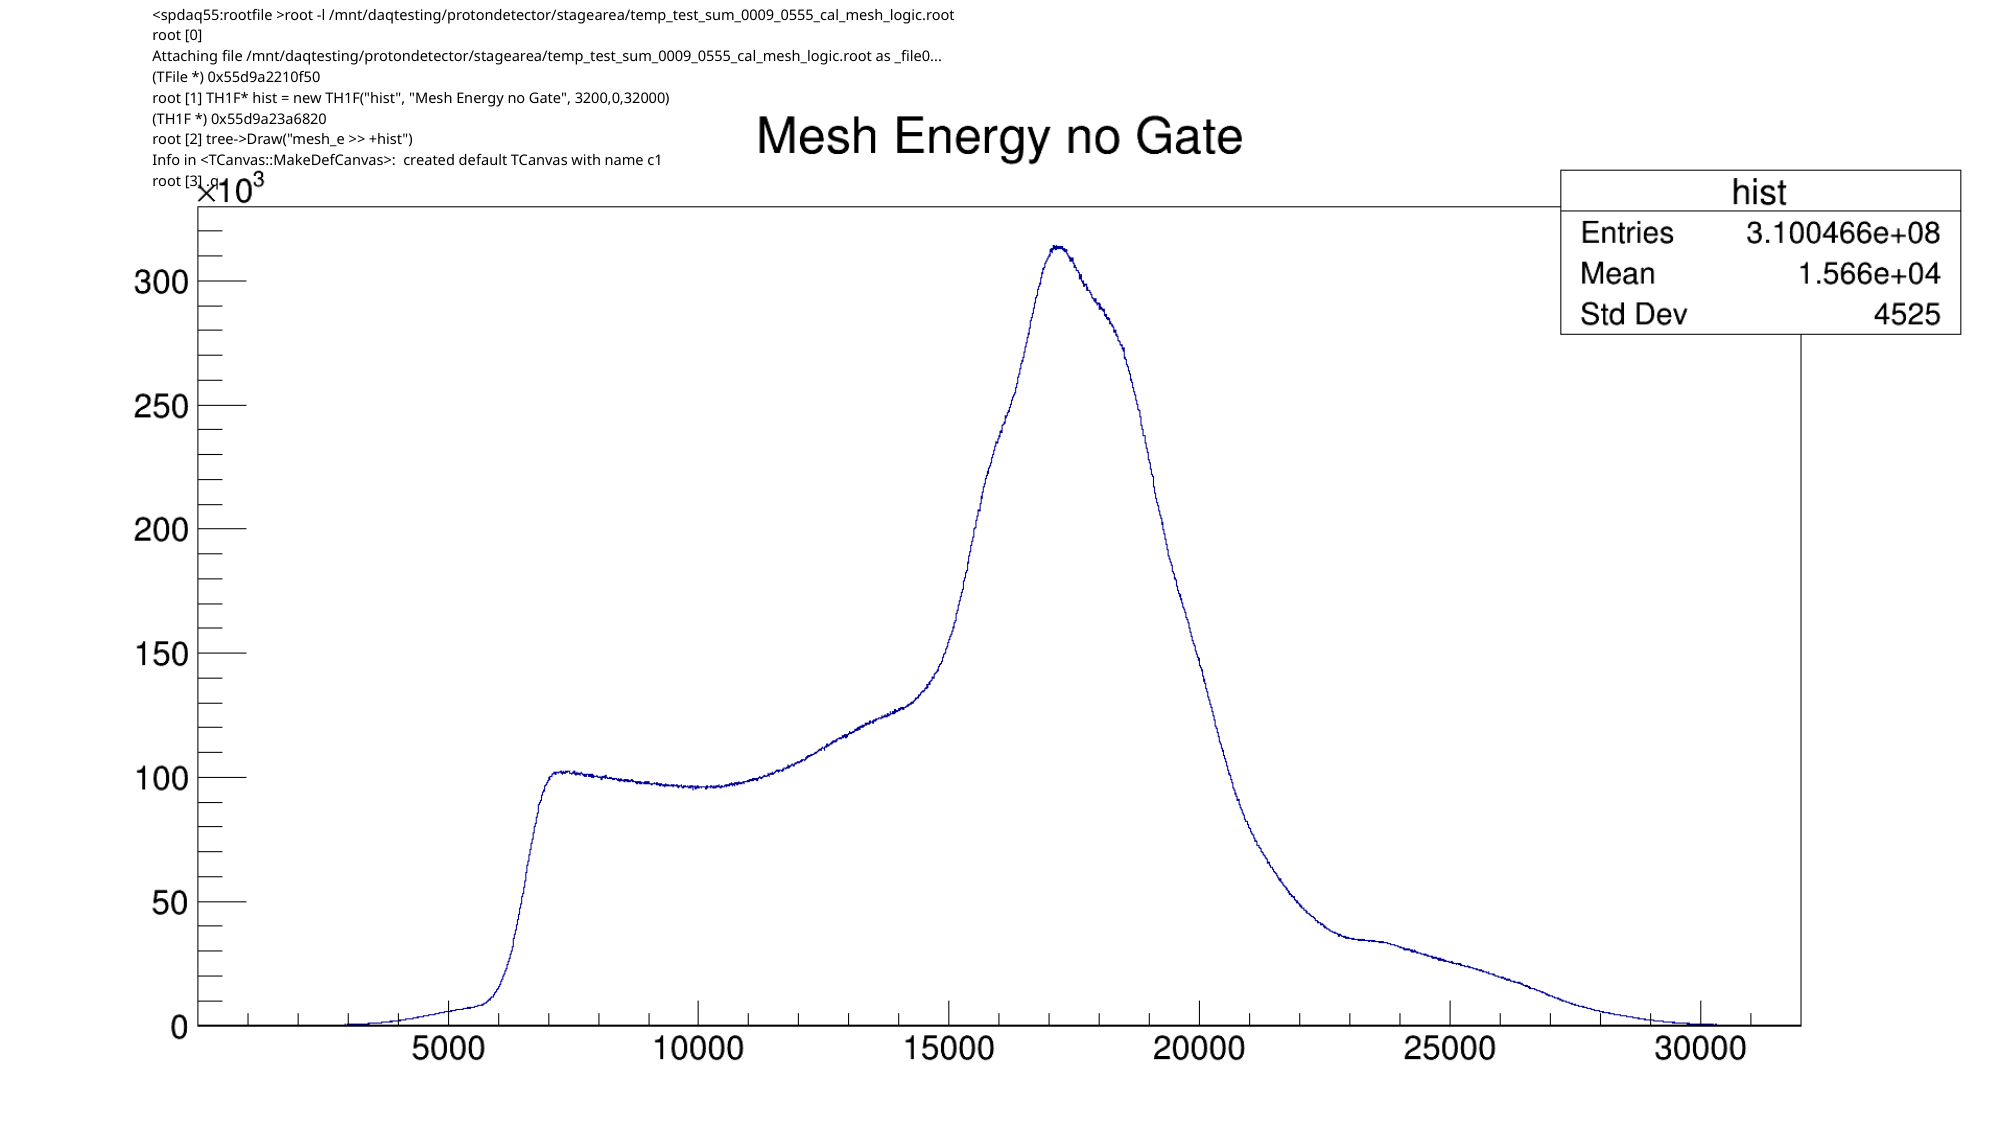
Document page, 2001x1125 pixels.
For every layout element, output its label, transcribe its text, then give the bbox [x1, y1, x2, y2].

text_box <spdaq55:rootfile >root -l /mnt/daqtesting/protondetector/stagearea/temp_test_sum_0009_0555_cal_mesh_logic.root root [0] Attaching file /mnt/daqtesting/protondetector/stagearea/temp_test_sum_0009_0555_cal_mesh_logic.root as _file0... (TFile *) 0x55d9a2210f50 root [1] TH1F* hist = new TH1F("hist", "Mesh Energy no Gate", 3200,0,32000) (TH1F *) 0x55d9a23a6820 root [2] tree->Draw("mesh_e >> +hist") Info in <TCanvas::MakeDefCanvas>: created default TCanvas with name c1 root [3] .q [137, 0, 1863, 107]
picture [0, 107, 2000, 1125]
